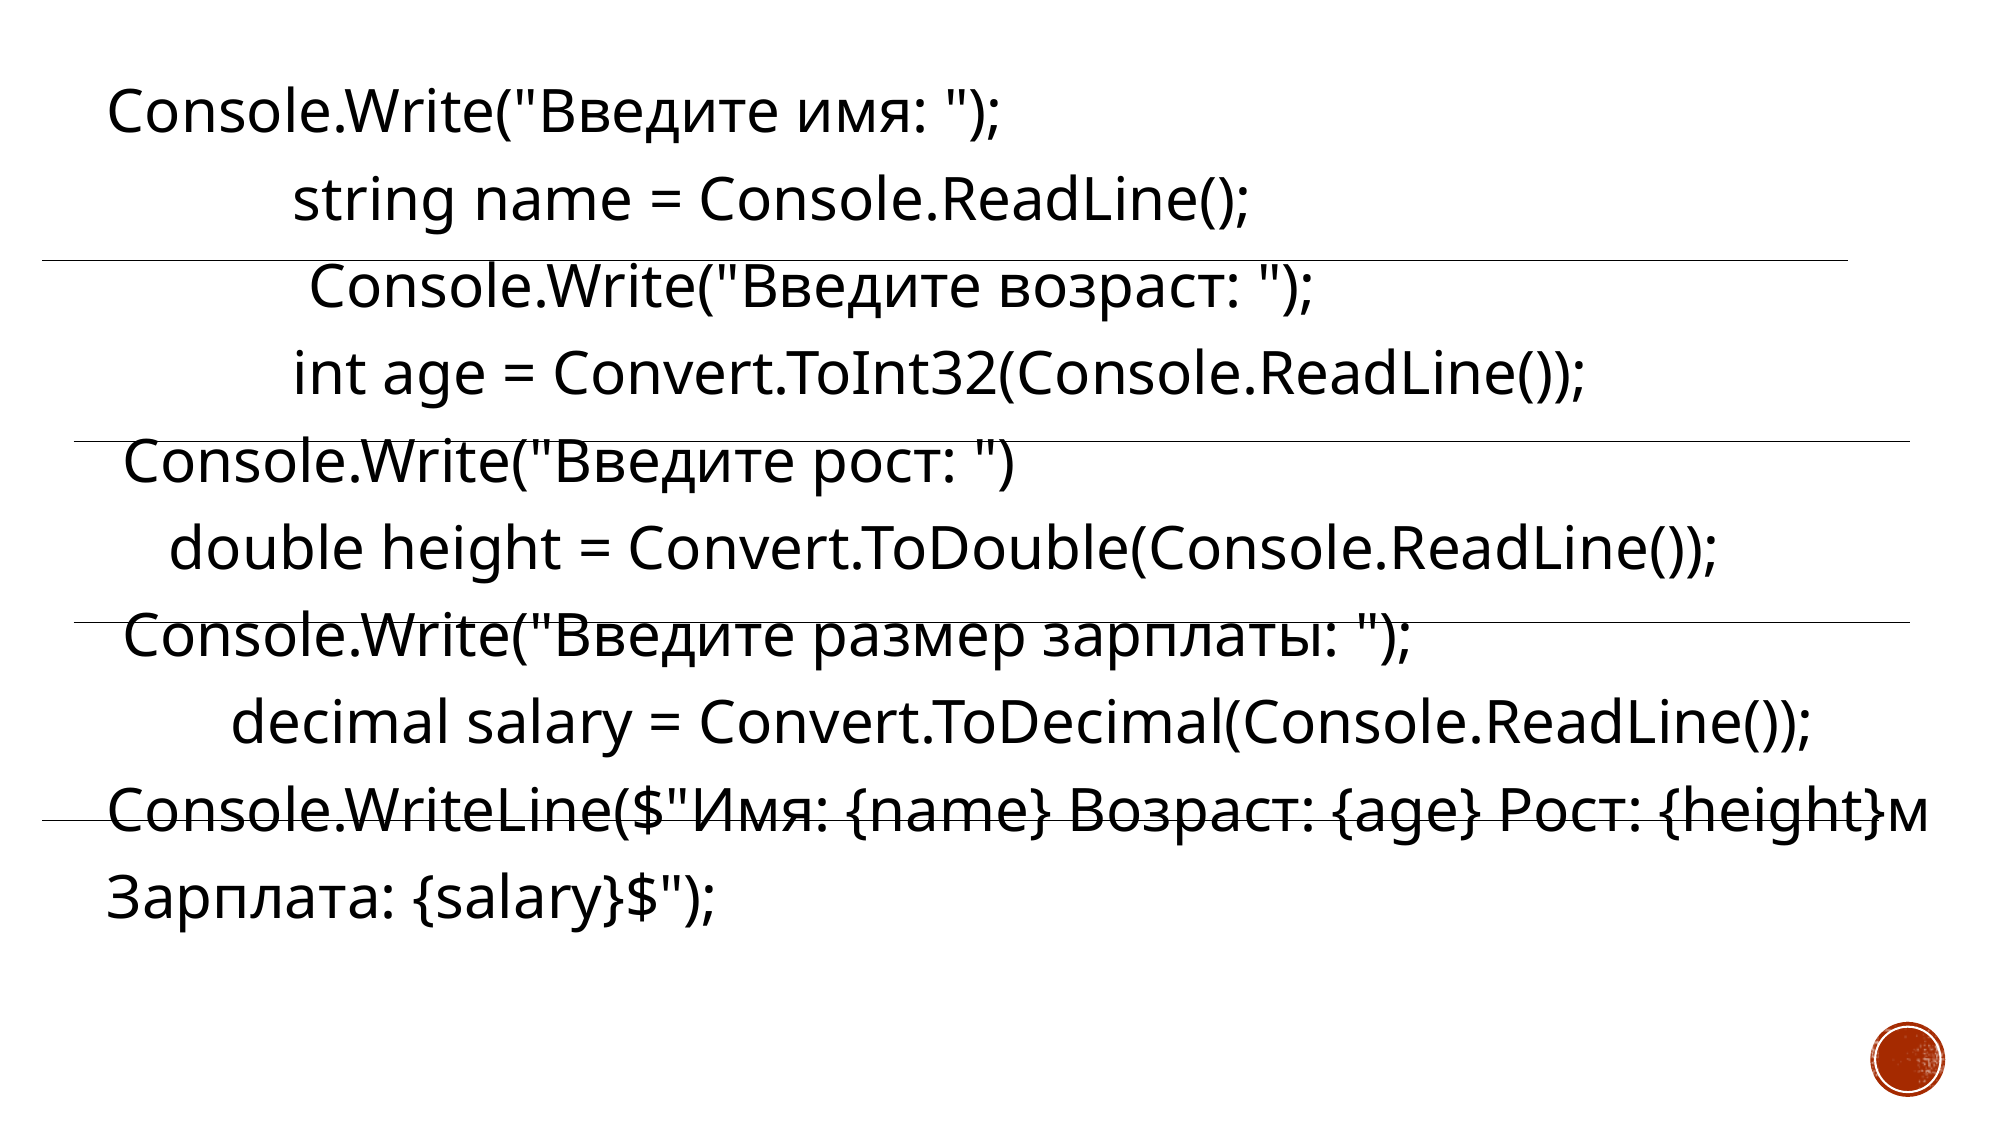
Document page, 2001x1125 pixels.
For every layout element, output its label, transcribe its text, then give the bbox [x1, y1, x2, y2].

list Console.Write("Введите имя: "); string name = Console.ReadLine(); Console.Write("Введите возраст: "); int age = Convert.ToInt32(Console.ReadLine()); Console.Write("Введите рост: ") double height = Convert.ToDouble(Console.ReadLine()); Console.Write("Введите размер зарплаты: "); decimal salary = Convert.ToDecimal(Console.ReadLine()); Console.WriteLine($"Имя: {name} Возраст: {age} Рост: {height}м Зарплата: {salary}$"); [33, 73, 1967, 1013]
